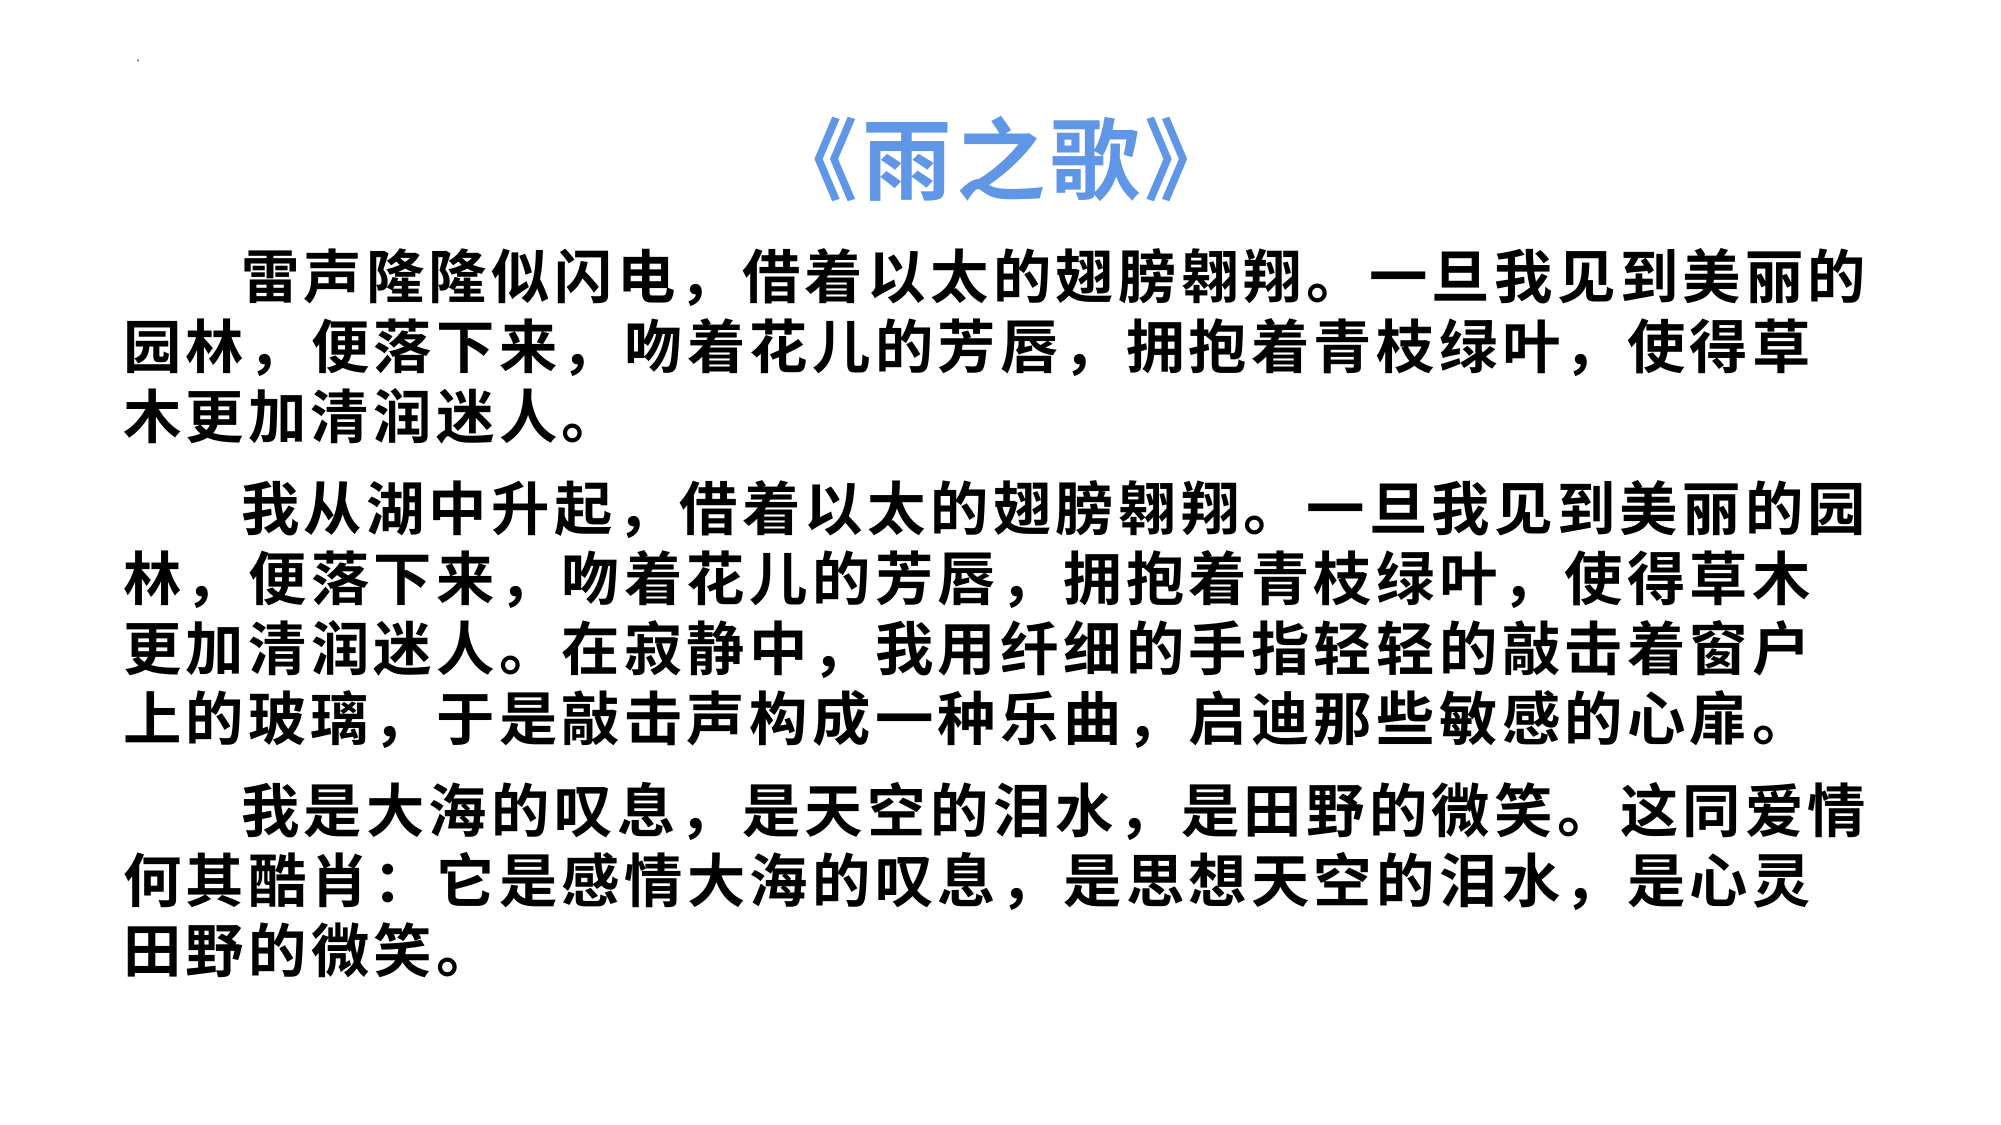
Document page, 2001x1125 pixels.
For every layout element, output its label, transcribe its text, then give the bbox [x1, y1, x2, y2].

text_box 《雨之歌》 [276, 94, 1727, 220]
text_box 雷声隆隆似闪电，借着以太的翅膀翱翔。一旦我见到美丽的园林，便落下来，吻着花儿的芳唇，拥抱着青枝绿叶，使得草木更加清润迷人。 我从湖中升起，借着以太的翅膀翱翔。一旦我见到美丽的园林，便落下来，吻着花儿的芳唇，拥抱着青枝绿叶，使得草木更加清润迷人。在寂静中，我用纤细的手指轻轻的敲击着窗户上的玻璃，于是敲击声构成一种乐曲，启迪那些敏感的心扉。 我是大海的叹息，是天空的泪水，是田野的微笑。这同爱情何其酷肖：它是感情大海的叹息，是思想天空的泪水，是心灵田野的微笑。 [112, 246, 1884, 978]
